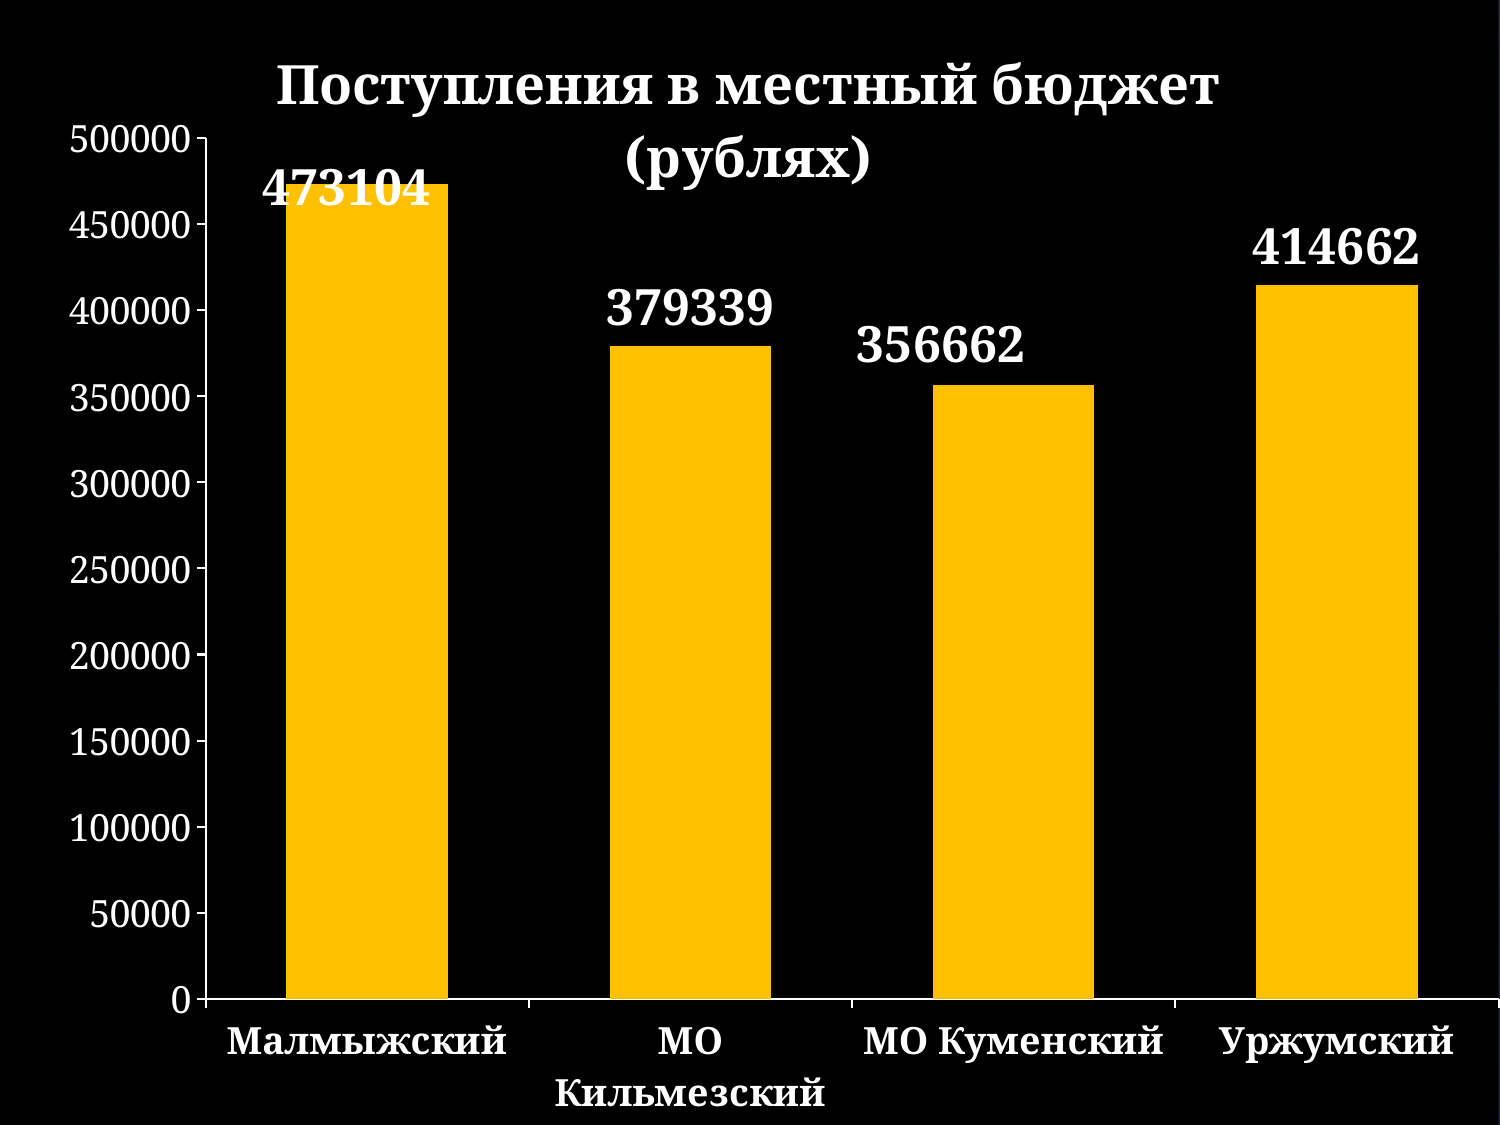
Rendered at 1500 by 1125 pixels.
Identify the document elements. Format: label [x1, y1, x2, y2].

chart [0, 0, 1500, 1125]
